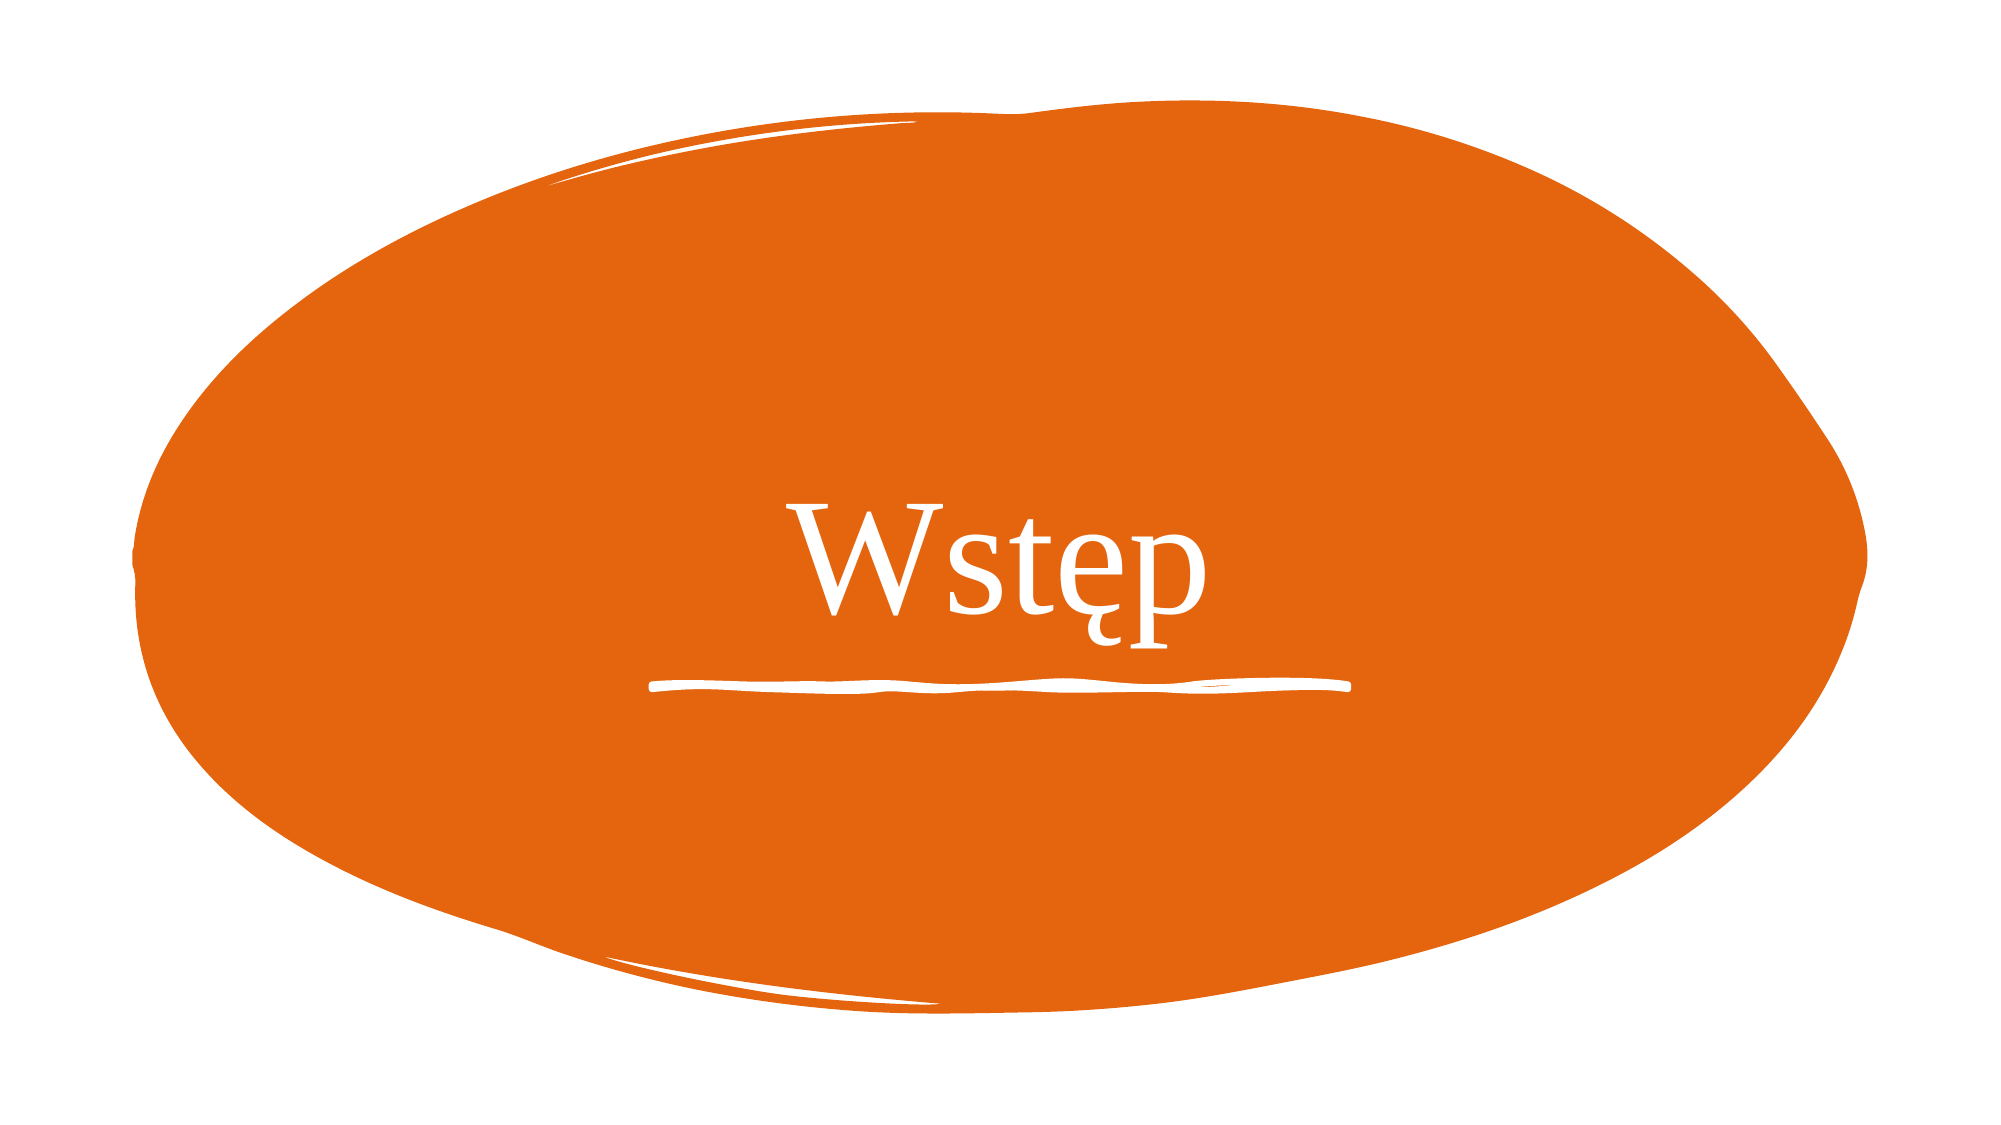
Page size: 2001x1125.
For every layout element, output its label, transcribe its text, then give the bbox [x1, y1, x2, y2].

title Wstęp [338, 313, 1661, 654]
